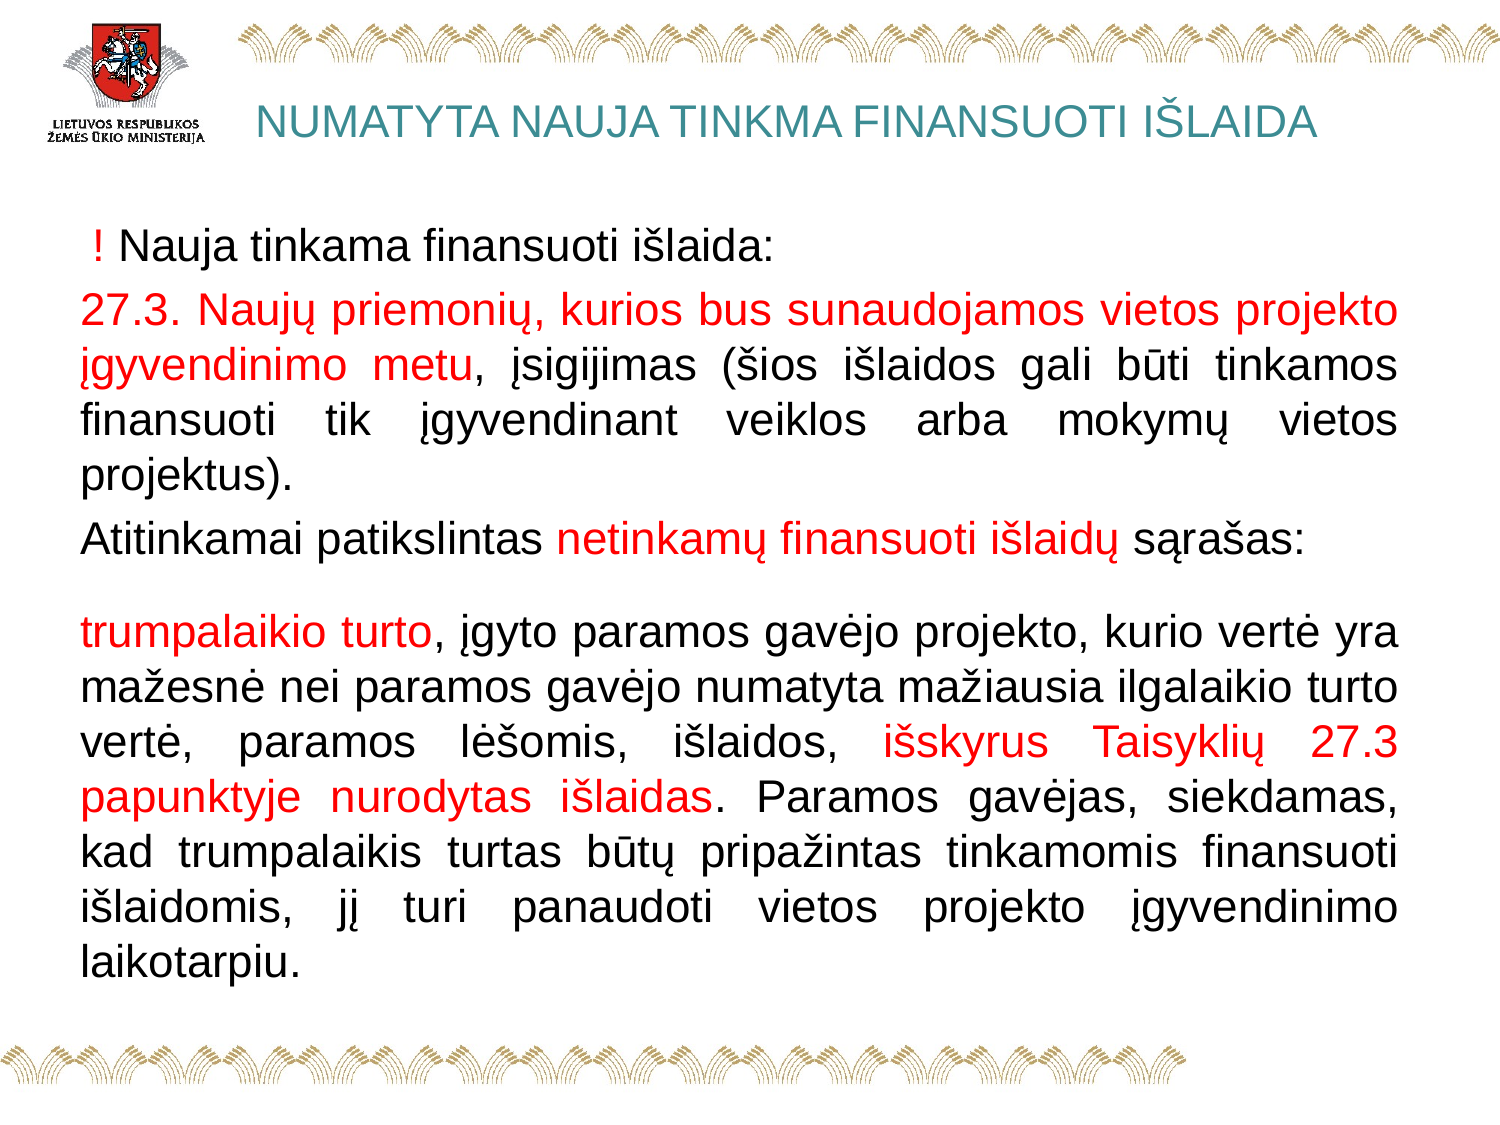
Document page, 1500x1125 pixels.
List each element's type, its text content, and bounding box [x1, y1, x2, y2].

list ! Nauja tinkama finansuoti išlaida: 27.3. Naujų priemonių, kurios bus sunaudojamos vietos projekto įgyvendinimo metu, įsigijimas (šios išlaidos gali būti tinkamos finansuoti tik įgyvendinant veiklos arba mokymų vietos projektus). Atitinkamai patikslintas netinkamų finansuoti išlaidų sąrašas: trumpalaikio turto, įgyto paramos gavėjo projekto, kurio vertė yra mažesnė nei paramos gavėjo numatyta mažiausia ilgalaikio turto vertė, paramos lėšomis, išlaidos, išskyrus Taisyklių 27.3 papunktyje nurodytas išlaidas. Paramos gavėjas, siekdamas, kad trumpalaikis turtas būtų pripažintas tinkamomis finansuoti išlaidomis, jį turi panaudoti vietos projekto įgyvendinimo laikotarpiu. [64, 208, 1415, 951]
title NUMATYTA NAUJA TINKMA FINANSUOTI IŠLAIDA [112, 54, 1463, 185]
picture [0, 0, 1500, 1125]
